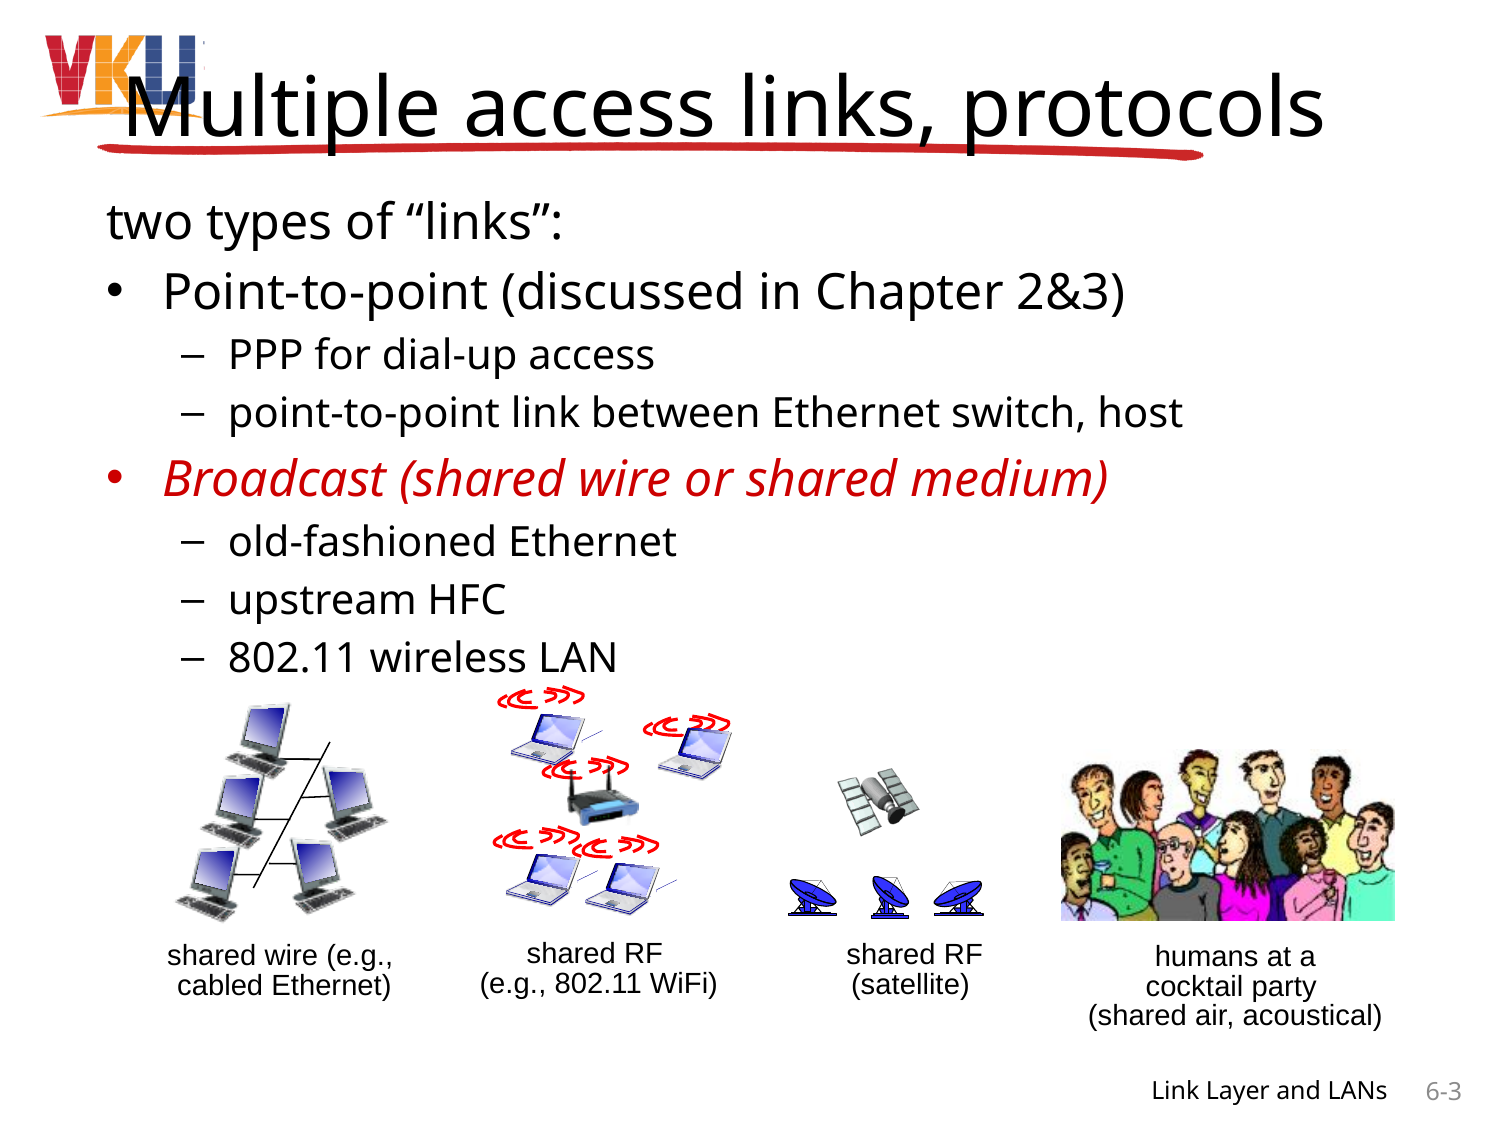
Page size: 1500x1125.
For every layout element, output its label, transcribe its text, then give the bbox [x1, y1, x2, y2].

list two types of “links”: Point-to-point (discussed in Chapter 2&3) PPP for dial-up access point-to-point link between Ethernet switch, host Broadcast (shared wire or shared medium) old-fashioned Ethernet upstream HFC 802.11 wireless LAN [91, 182, 1367, 723]
text_box humans at a cocktail party (shared air, acoustical) [1073, 935, 1398, 1039]
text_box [185, 769, 269, 855]
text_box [788, 879, 837, 917]
picture [833, 762, 927, 842]
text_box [933, 880, 984, 917]
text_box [288, 835, 371, 921]
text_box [643, 714, 733, 781]
picture [91, 136, 1218, 166]
title Multiple access links, protocols [87, 9, 1363, 197]
slide_number 6-3 [1387, 1069, 1478, 1115]
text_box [498, 686, 603, 767]
picture [30, 21, 87, 129]
footer Link Layer and LANs [1045, 1069, 1404, 1110]
text_box shared RF (e.g., 802.11 WiFi) [456, 932, 734, 1007]
text_box shared RF (satellite) [831, 933, 998, 1008]
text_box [493, 826, 599, 907]
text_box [542, 756, 640, 826]
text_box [160, 842, 243, 928]
picture [1060, 749, 1395, 921]
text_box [572, 835, 678, 916]
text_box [320, 763, 404, 849]
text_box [871, 876, 909, 919]
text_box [210, 699, 293, 785]
text_box shared wire (e.g., cabled Ethernet) [152, 934, 417, 1009]
